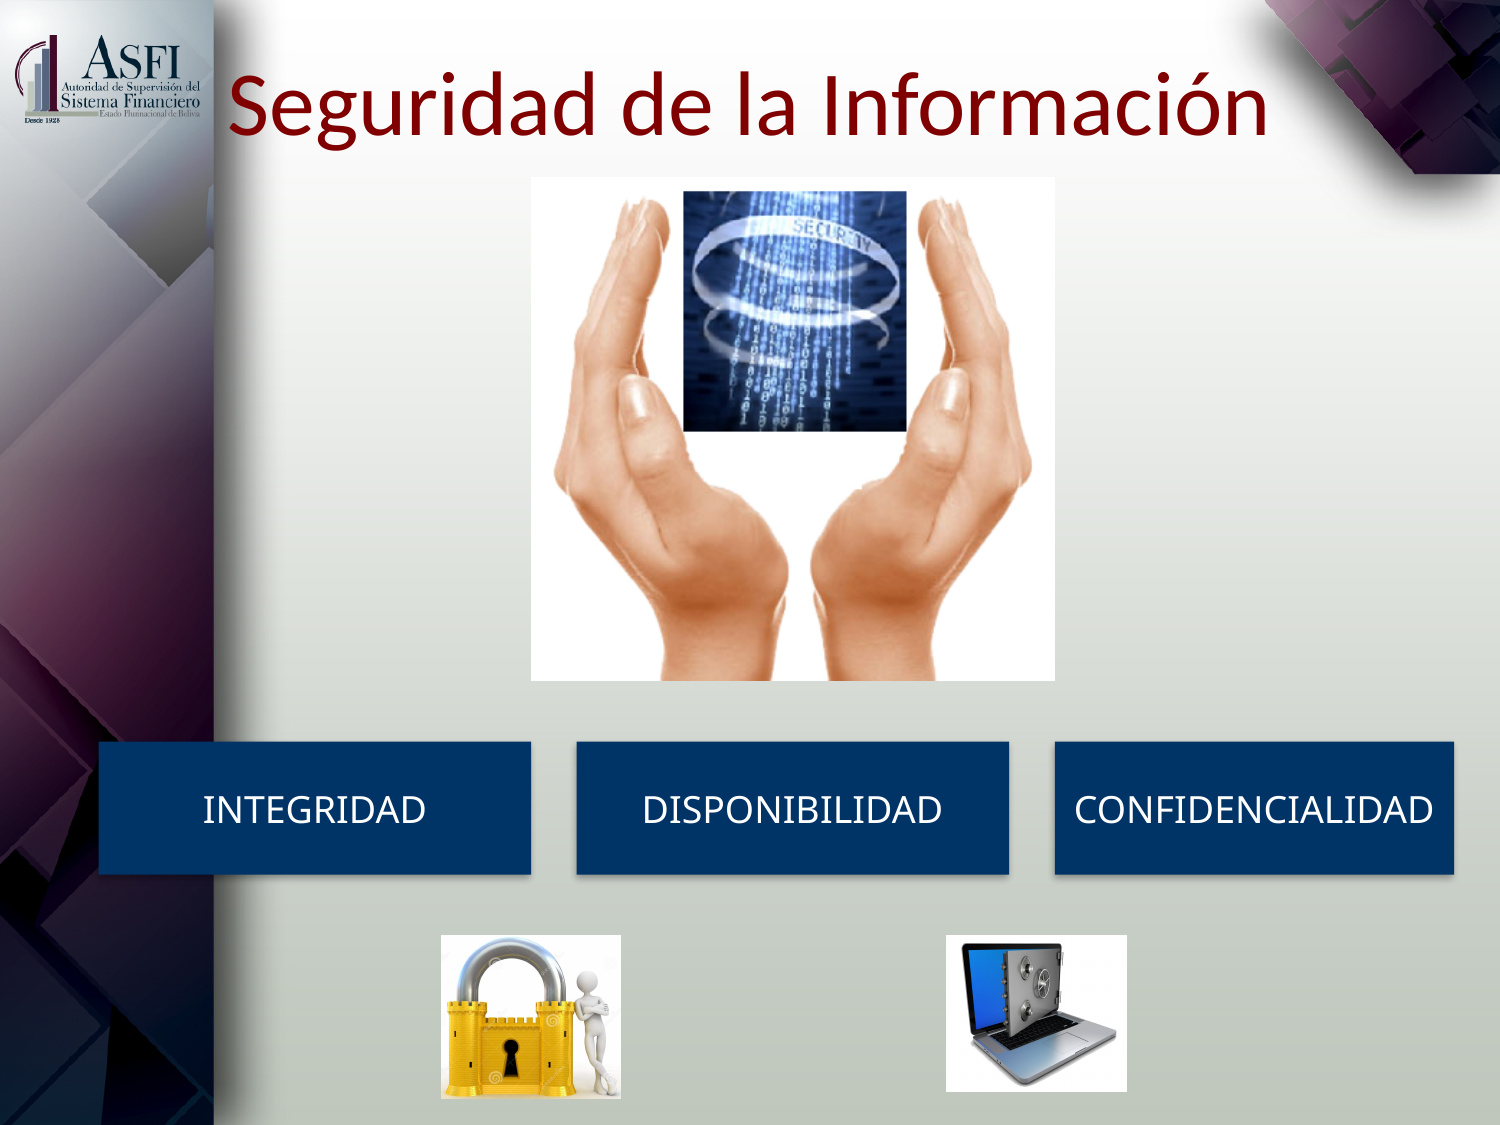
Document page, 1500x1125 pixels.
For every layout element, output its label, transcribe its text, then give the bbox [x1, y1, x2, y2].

title Seguridad de la Información [75, 4, 1425, 193]
picture [0, 0, 1500, 1125]
text_box DISPONIBILIDAD [576, 741, 1010, 875]
text_box CONFIDENCIALIDAD [1054, 741, 1455, 875]
text_box INTEGRIDAD [98, 741, 532, 875]
